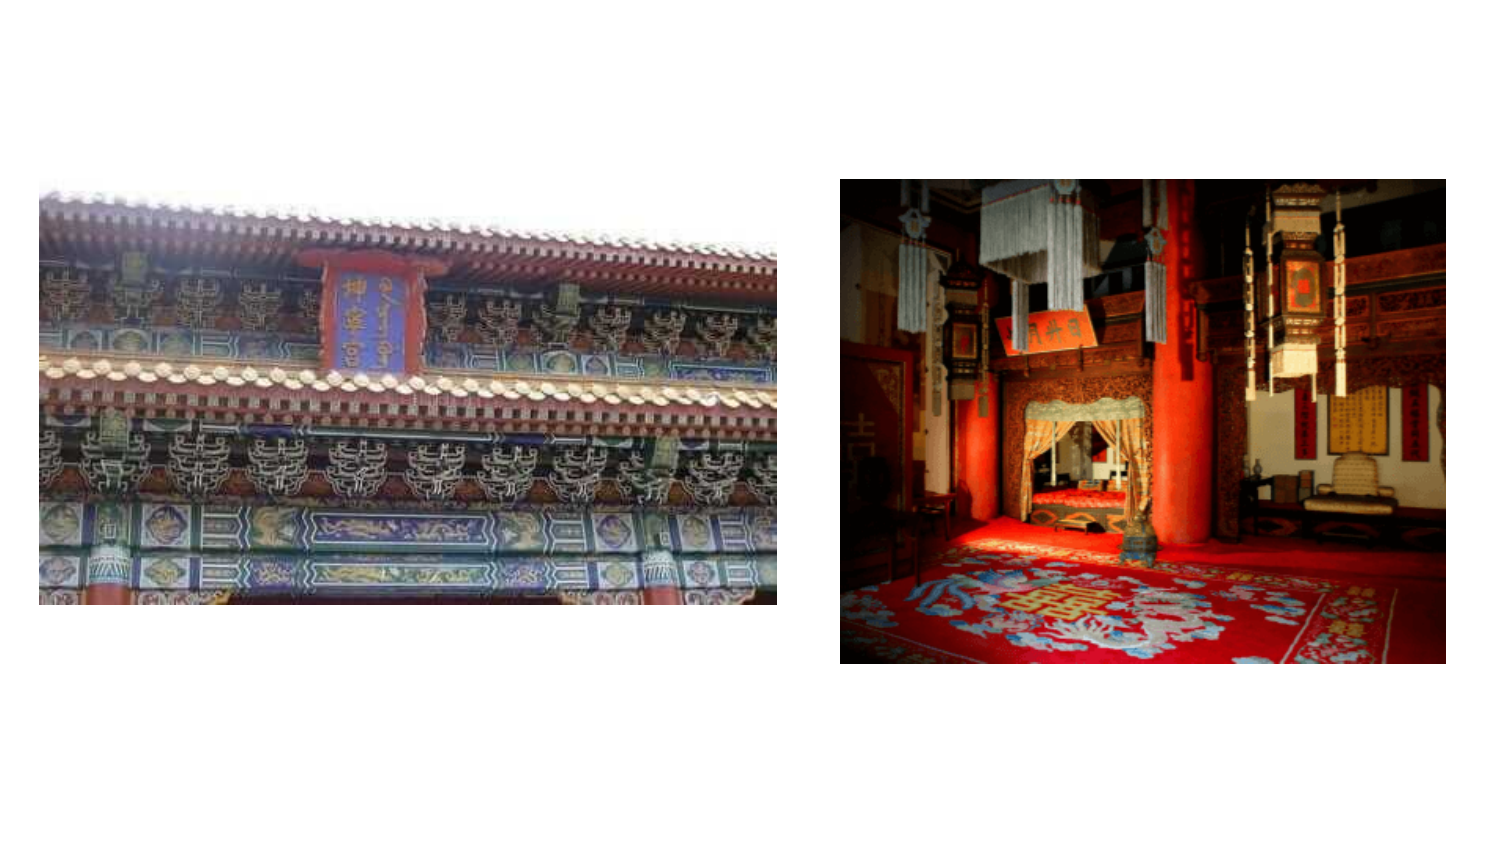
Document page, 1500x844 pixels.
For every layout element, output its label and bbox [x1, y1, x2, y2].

picture [39, 166, 777, 605]
picture [840, 179, 1446, 665]
